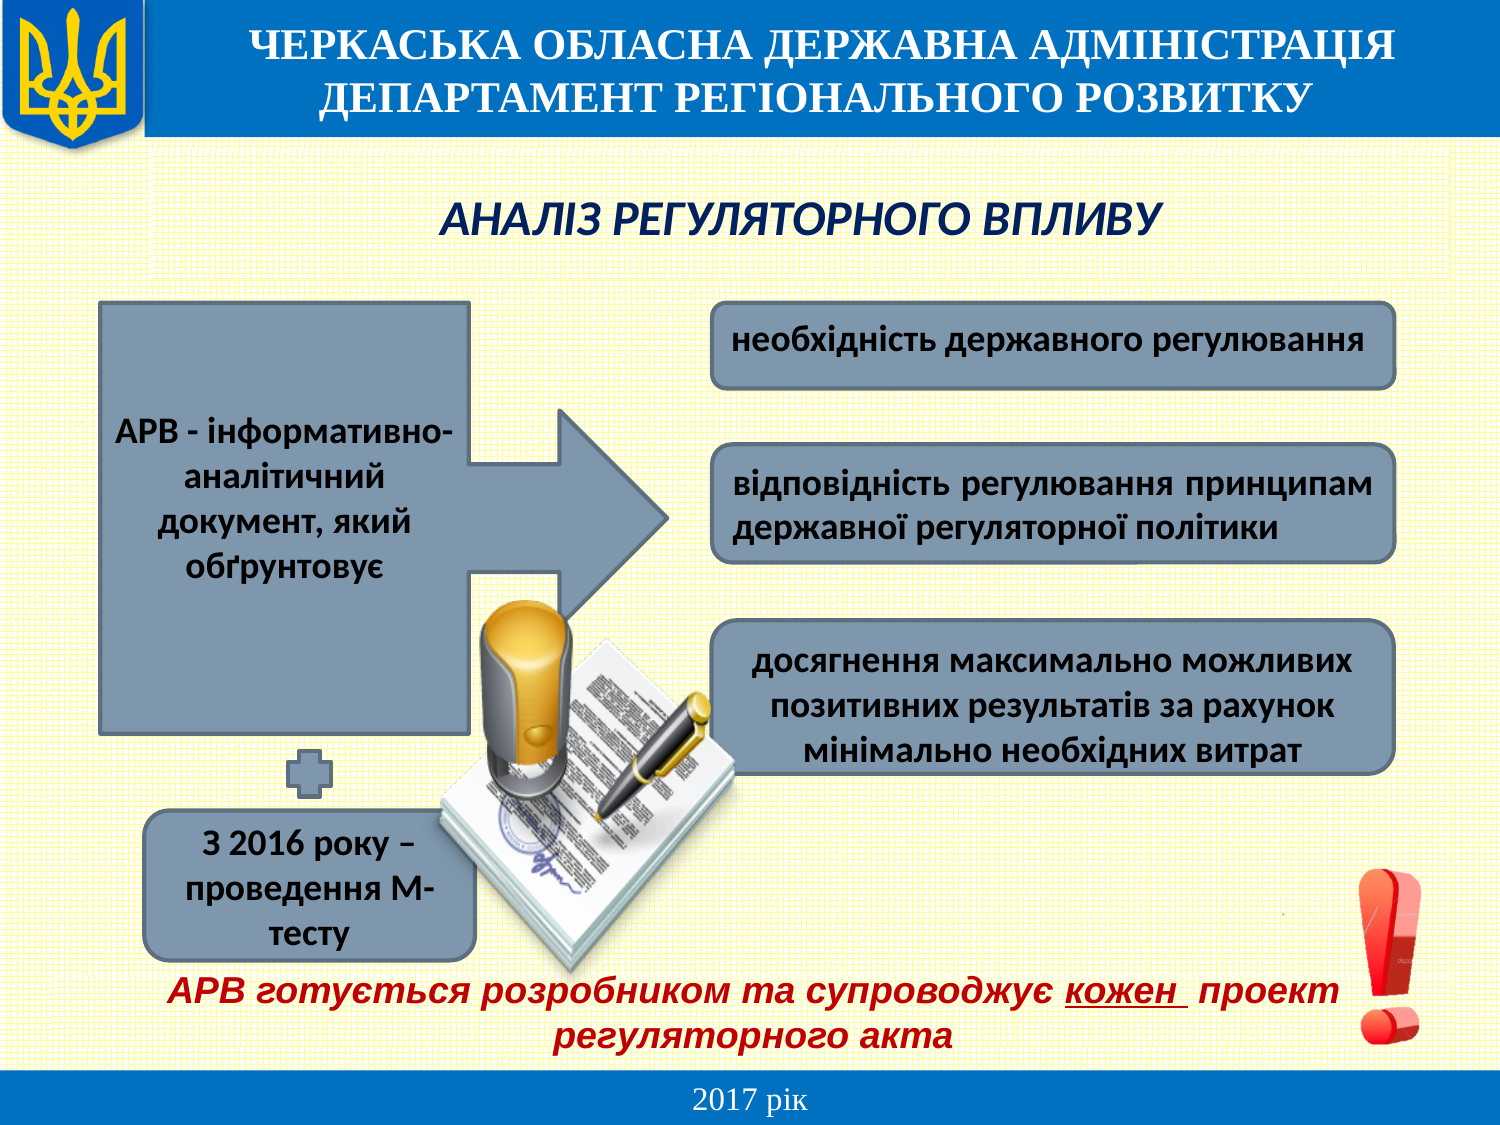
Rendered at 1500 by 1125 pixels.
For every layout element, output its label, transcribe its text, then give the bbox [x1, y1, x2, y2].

picture [0, 0, 145, 151]
text_box необхідність державного регулювання [709, 300, 1397, 391]
text_box [286, 749, 333, 799]
list 2017 рік [0, 1070, 1500, 1125]
text_box АРВ готується розробником та супроводжує кожен проект регуляторного акта [53, 975, 1226, 1047]
picture [384, 599, 754, 994]
text_box відповідність регулювання принципам державної регуляторної політики [709, 442, 1397, 565]
text_box АРВ - інформативно-аналітичний документ, який обґрунтовує [98, 300, 670, 736]
text_box досягнення максимально можливих позитивних результатів за рахунок мінімально необхідних витрат [759, 618, 1396, 776]
title ЧЕРКАСЬКА ОБЛАСНА ДЕРЖАВНА АДМІНІСТРАЦІЯ ДЕПАРТАМЕНТ РЕГІОНАЛЬНОГО РОЗВИТКУ [151, 0, 1500, 138]
text_box З 2016 року – проведення М-тесту [142, 808, 379, 963]
text_box АНАЛІЗ РЕГУЛЯТОРНОГО ВПЛИВУ [150, 150, 1450, 281]
picture [1232, 841, 1449, 1080]
